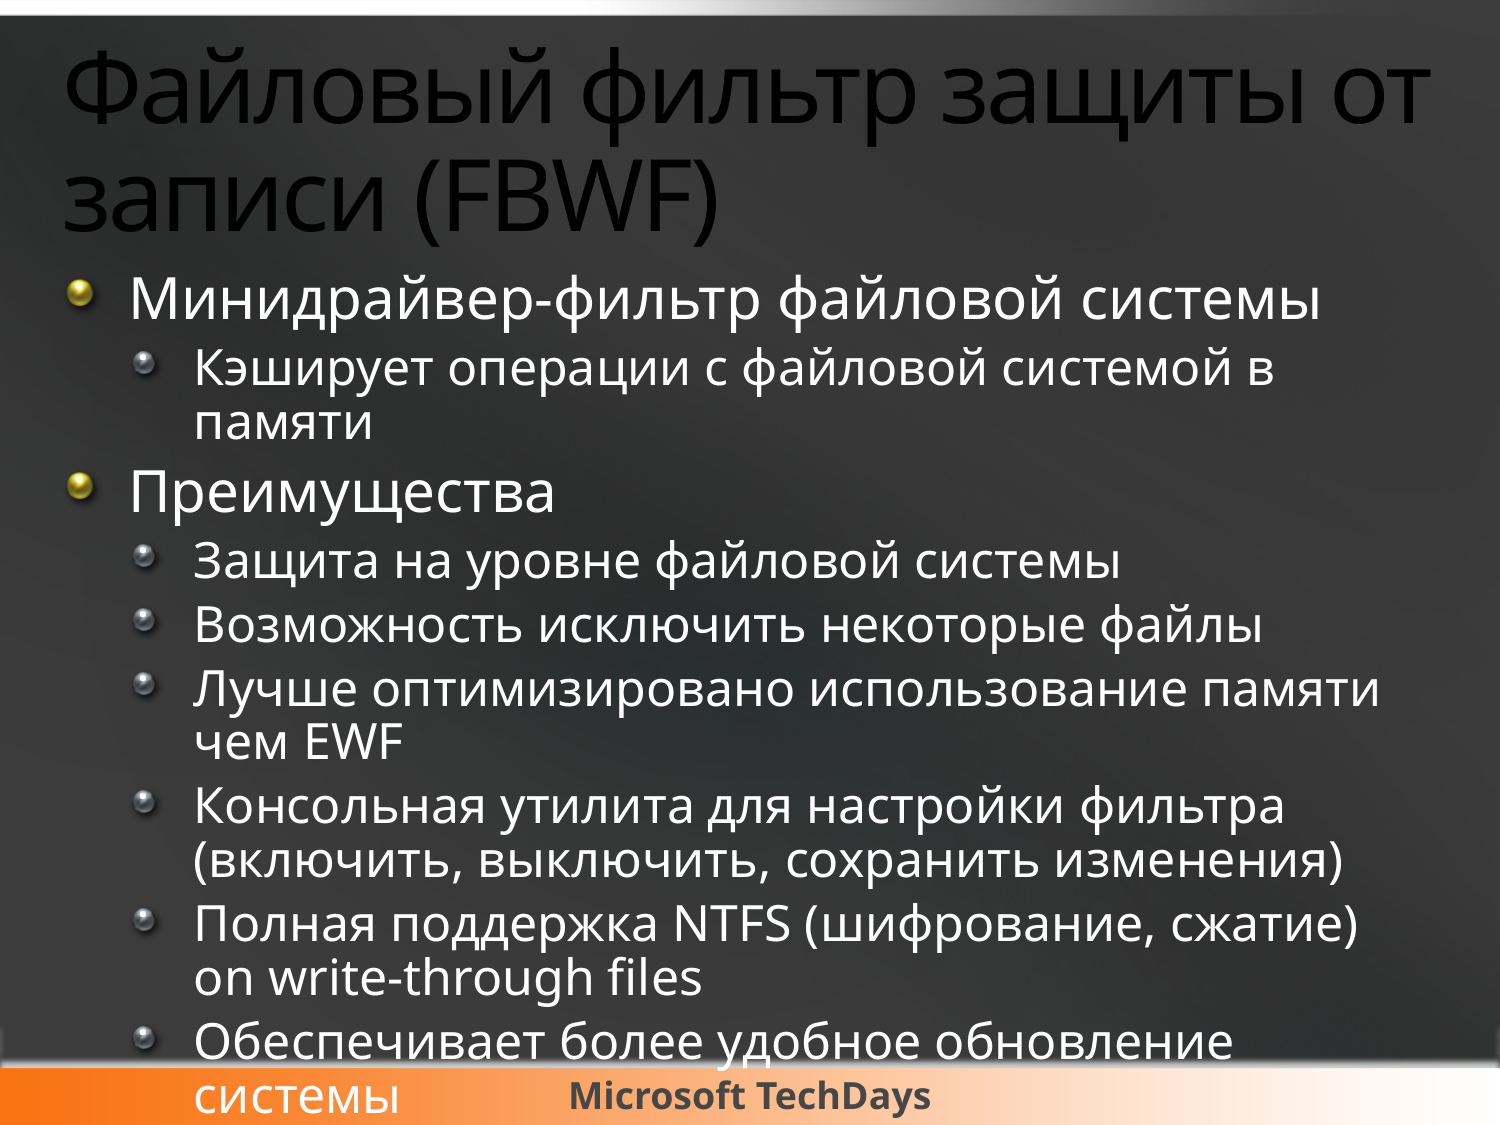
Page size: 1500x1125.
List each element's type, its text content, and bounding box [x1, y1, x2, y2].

list Минидрайвер-фильтр файловой системы Кэширует операции с файловой системой в памяти Преимущества Защита на уровне файловой системы Возможность исключить некоторые файлы Лучше оптимизировано использование памяти чем EWF Консольная утилита для настройки фильтра (включить, выключить, сохранить изменения) Полная поддержка NTFS (шифрование, сжатие) on write-through files Обеспечивает более удобное обновление системы [62, 269, 1438, 1041]
picture [0, 0, 1500, 1125]
title Файловый фильтр защиты от записи (FBWF) [62, 37, 1438, 256]
